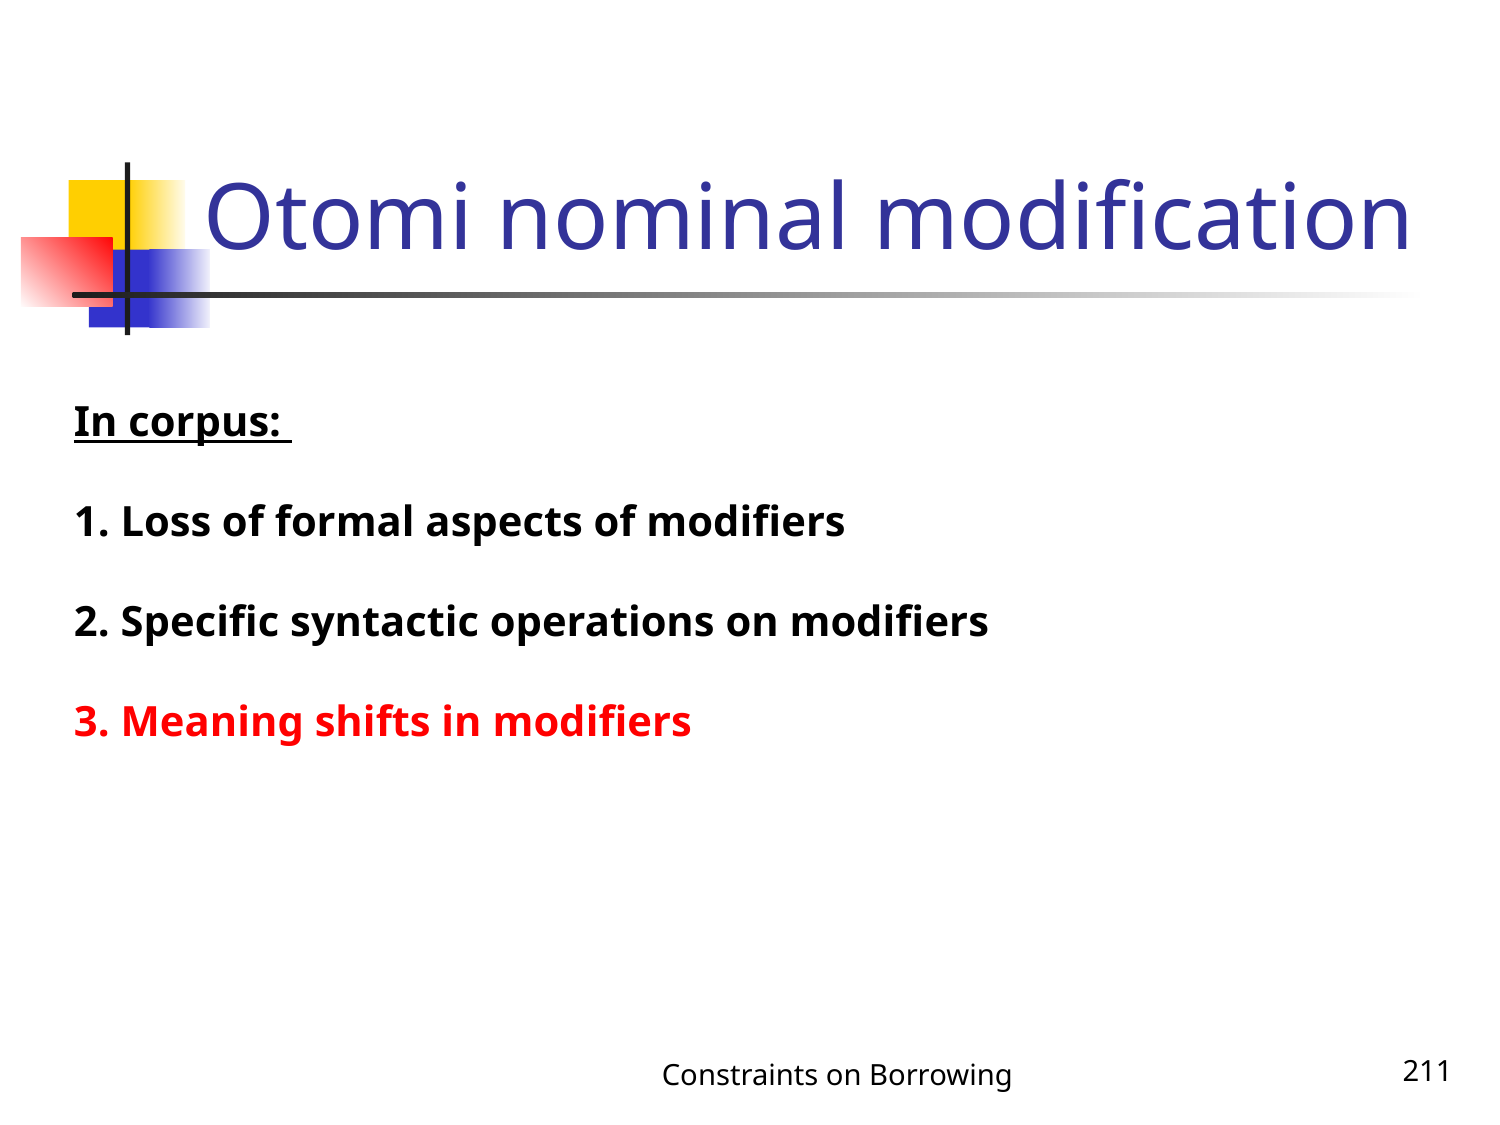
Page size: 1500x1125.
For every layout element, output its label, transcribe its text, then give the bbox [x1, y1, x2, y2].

title Otomi nominal modification [188, 34, 1468, 276]
text_box In corpus: 1. Loss of formal aspects of modifiers 2. Specific syntactic operations on modifiers 3. Meaning shifts in modifiers [59, 387, 1155, 753]
slide_number 211 [1154, 1023, 1468, 1100]
footer Constraints on Borrowing [599, 1023, 1076, 1100]
